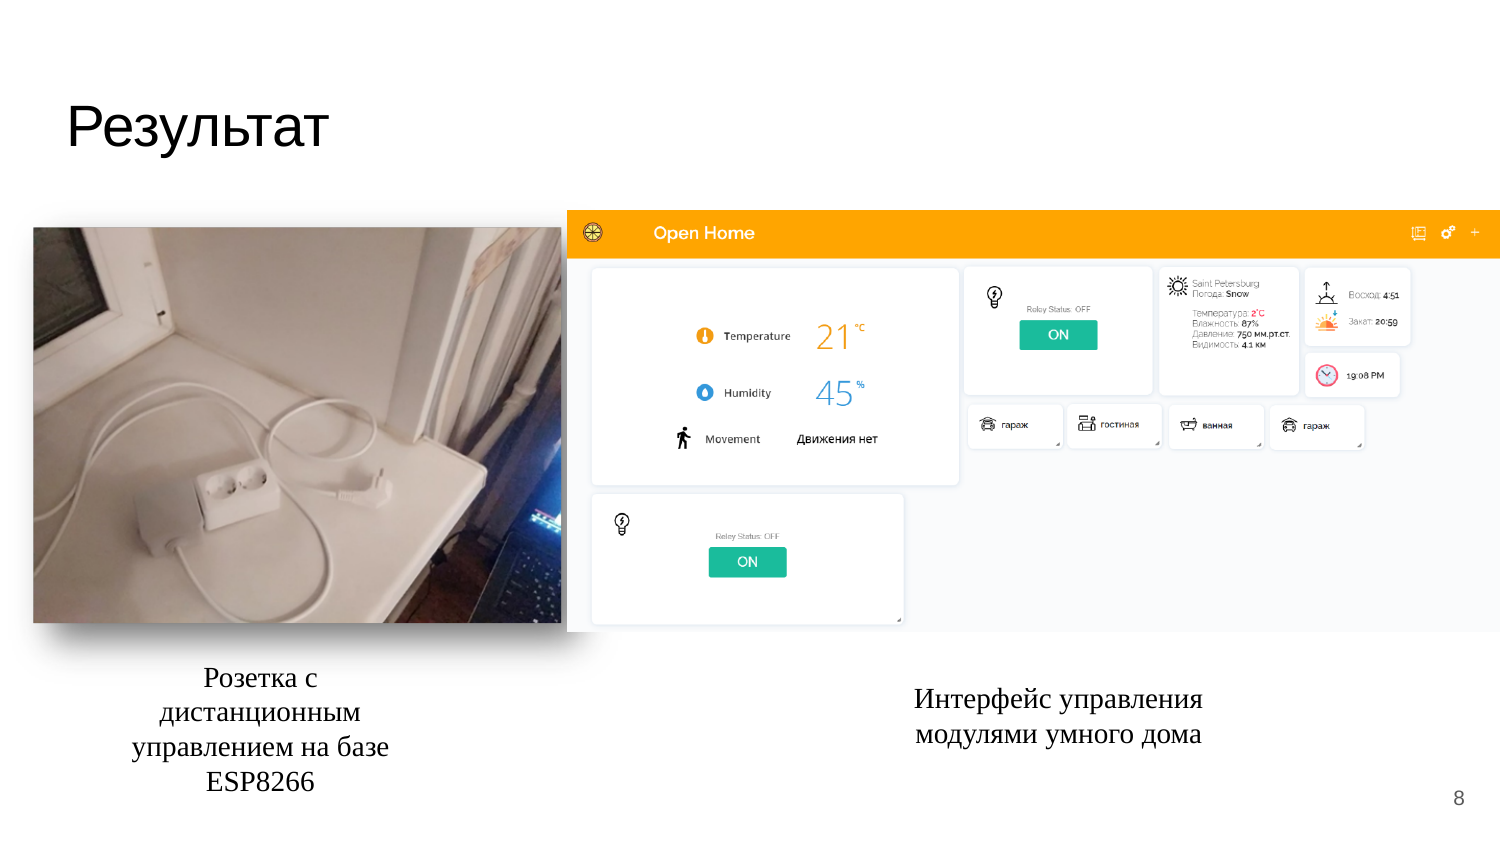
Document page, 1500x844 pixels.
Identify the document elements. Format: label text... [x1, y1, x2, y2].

slide_number ‹#› [1389, 764, 1480, 830]
title Результат [51, 72, 1449, 167]
text_box Интерфейс управления модулями умного дома [896, 663, 1222, 764]
picture [0, 194, 1500, 691]
text_box Розетка с дистанционным управлением на базе ESP8266 [97, 699, 424, 813]
